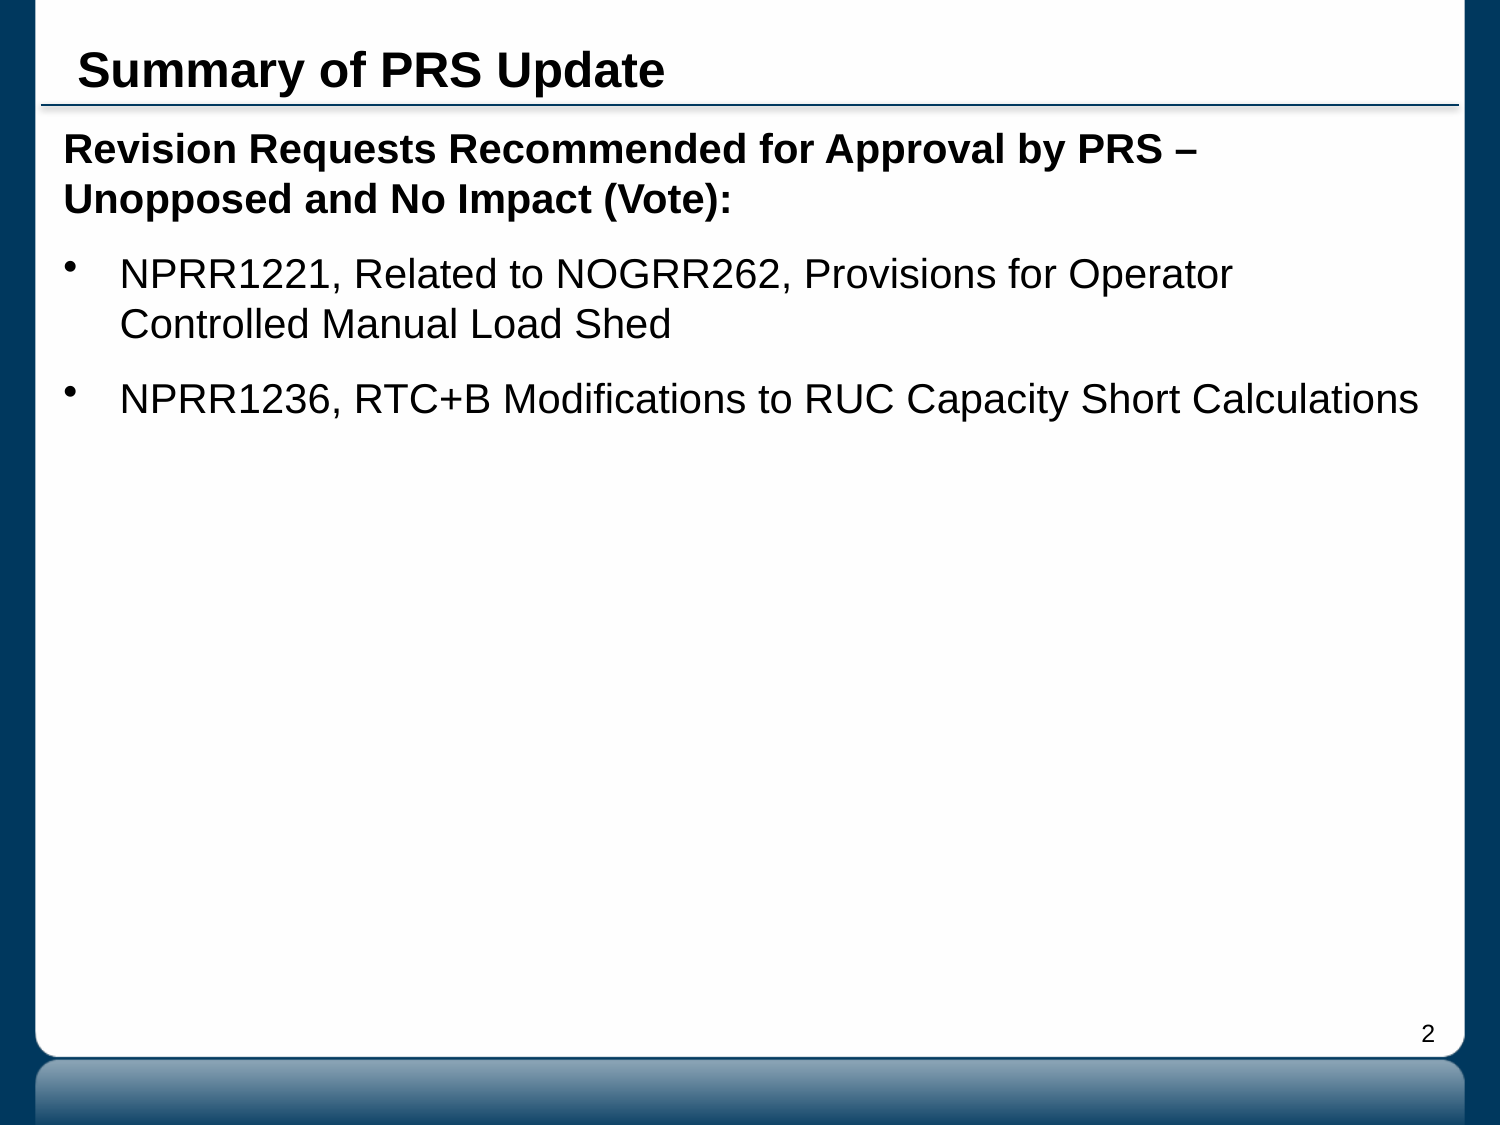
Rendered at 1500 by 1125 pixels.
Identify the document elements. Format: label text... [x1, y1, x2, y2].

text_box Revision Requests Recommended for Approval by PRS – Unopposed and No Impact (Vote): NPRR1221, Related to NOGRR262, Provisions for Operator Controlled Manual Load Shed NPRR1236, RTC+B Modifications to RUC Capacity Short Calculations [48, 114, 1449, 1032]
picture [35, 0, 1465, 1125]
title Summary of PRS Update [62, 29, 1450, 106]
